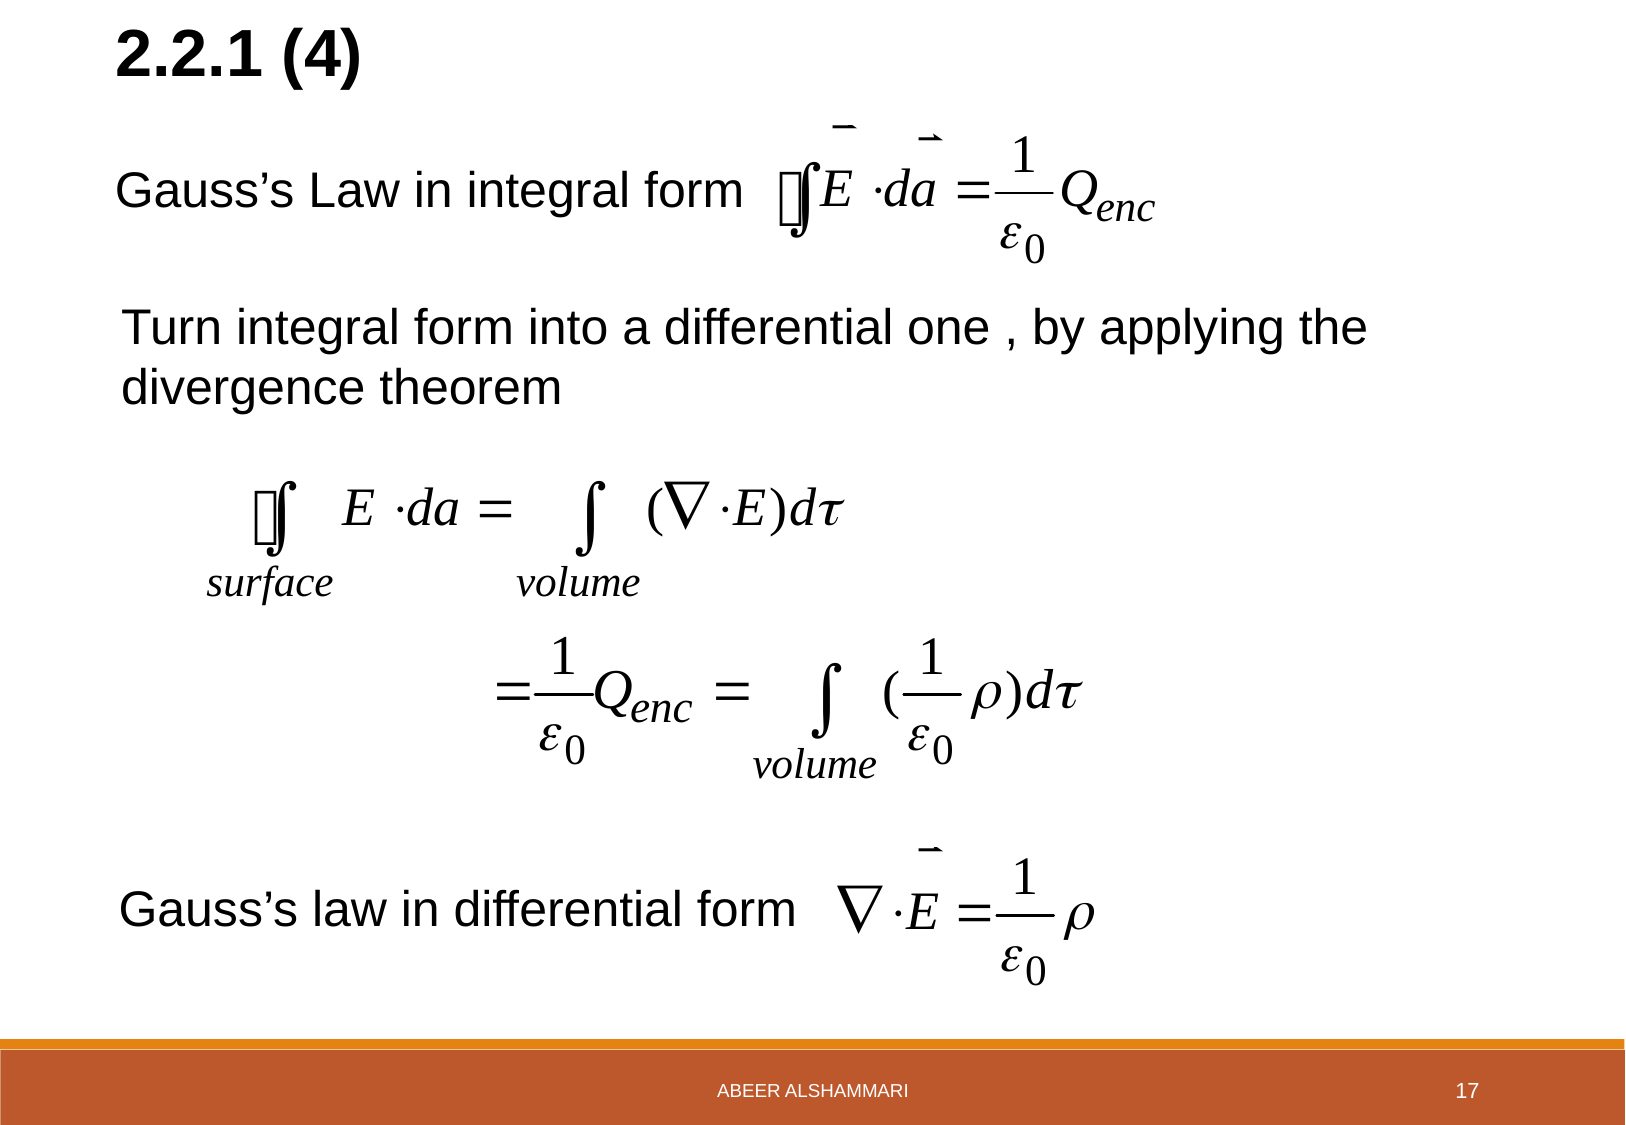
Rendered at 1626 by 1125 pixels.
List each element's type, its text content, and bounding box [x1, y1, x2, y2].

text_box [772, 124, 1161, 270]
text_box Turn integral form into a differential one , by applying the divergence theorem [106, 287, 1399, 423]
text_box Gauss’s Law in integral form [99, 149, 769, 225]
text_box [201, 465, 1088, 786]
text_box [834, 847, 1103, 993]
text_box 2.2.1 (4) [63, 2, 379, 97]
text_box Gauss’s law in differential form [103, 869, 813, 945]
footer Abeer Alshammari [491, 1059, 1135, 1120]
slide_number 17 [1319, 1059, 1495, 1120]
